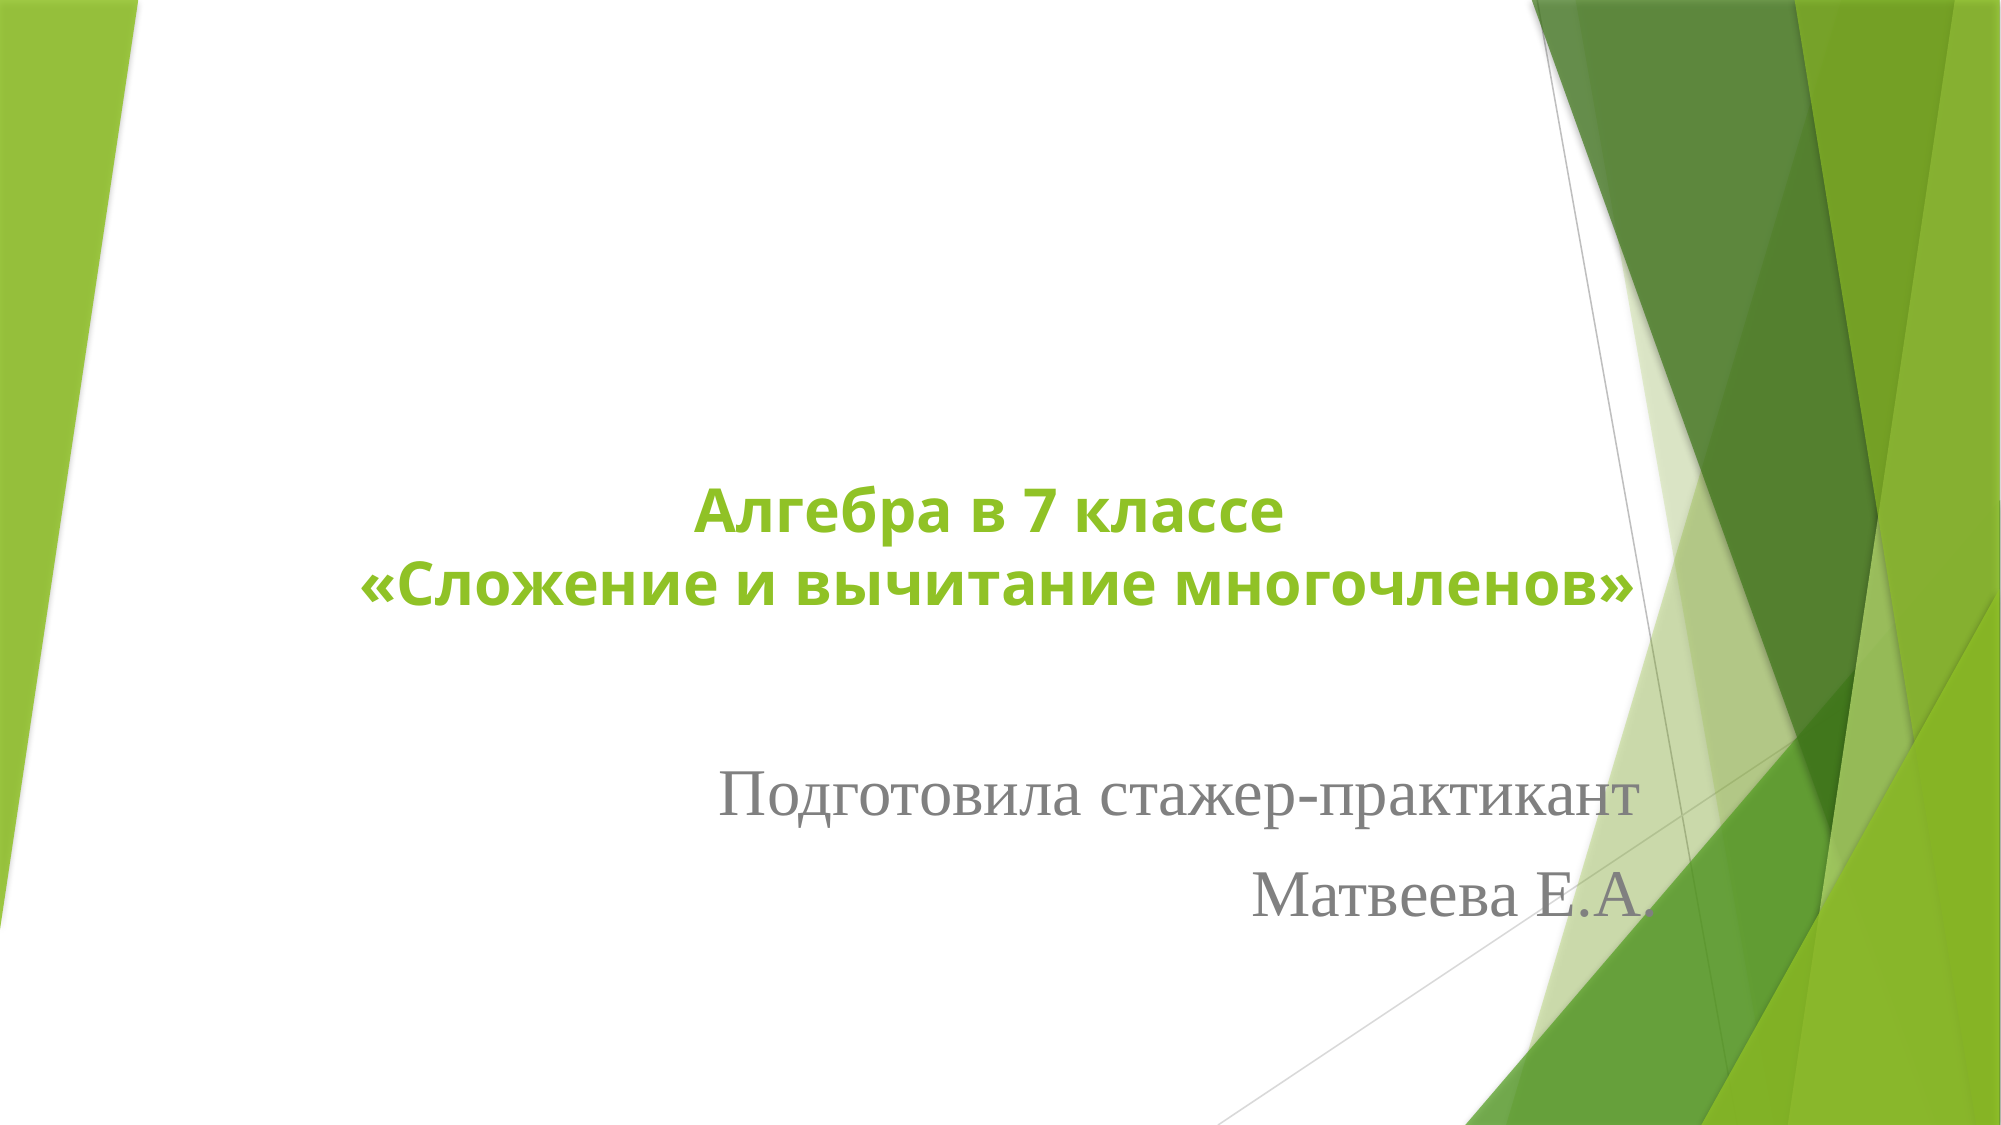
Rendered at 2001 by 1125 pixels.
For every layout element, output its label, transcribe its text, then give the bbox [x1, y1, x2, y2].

subtitle Подготовила стажер-практикант Матвеева Е.А. [399, 741, 1674, 922]
title Алгебра в 7 классе «Сложение и вычитание многочленов» [248, 306, 1749, 698]
